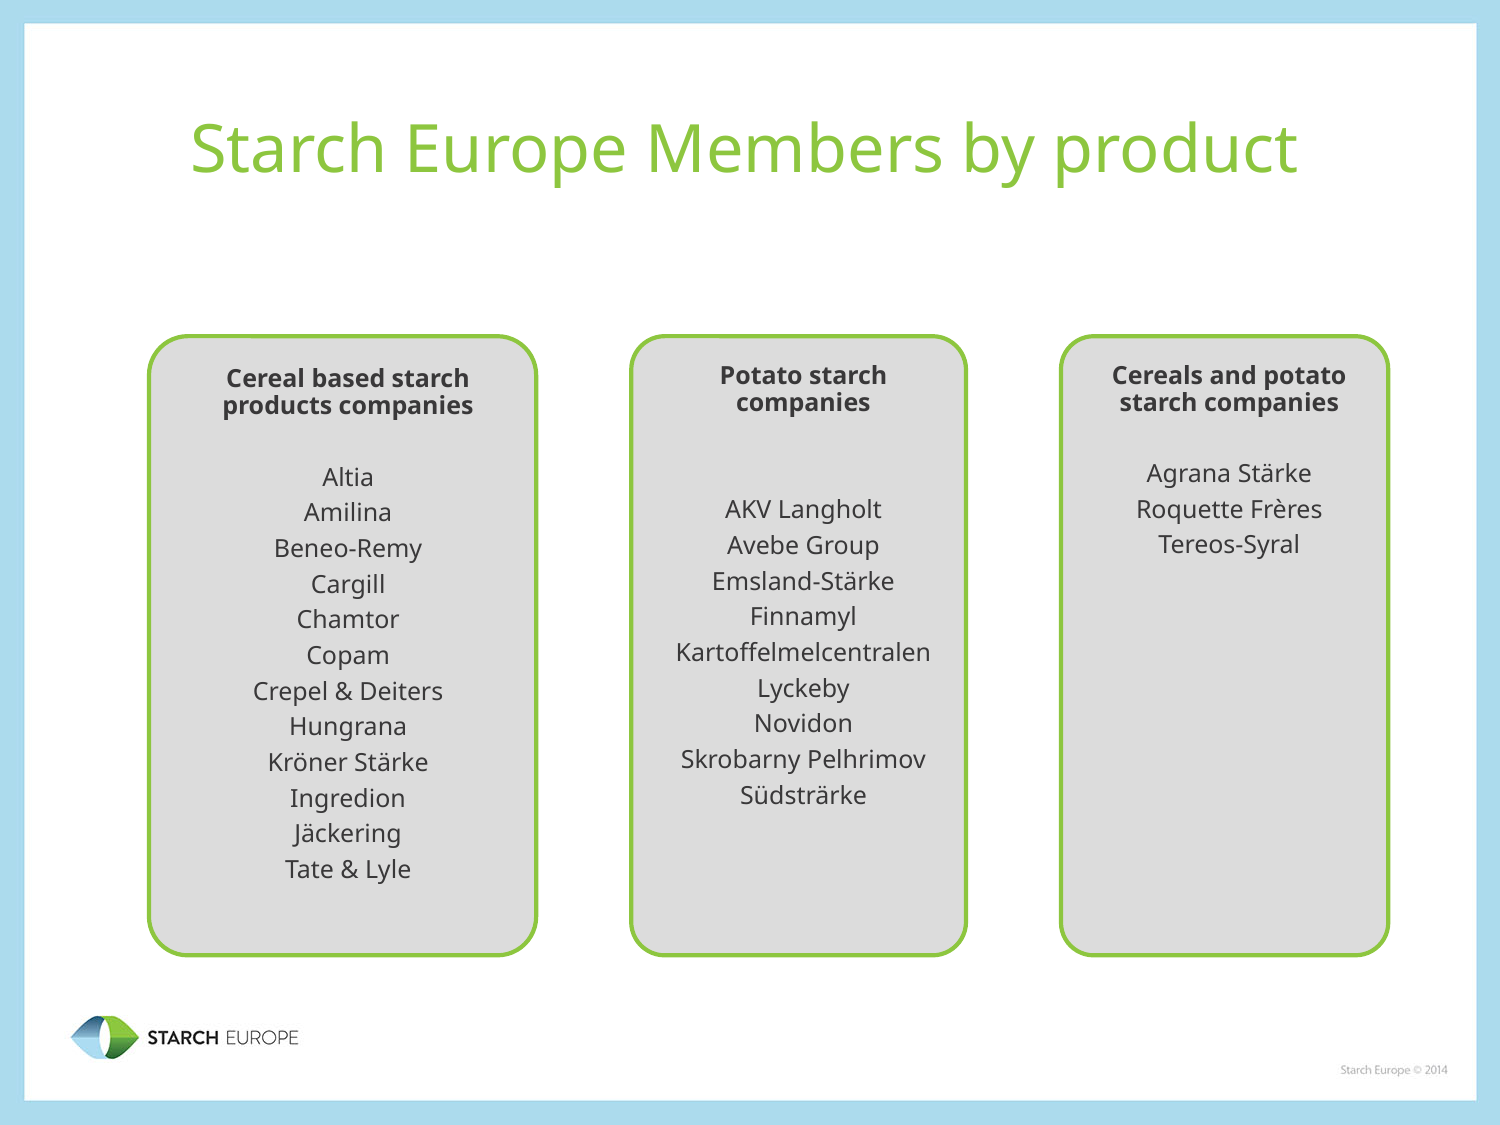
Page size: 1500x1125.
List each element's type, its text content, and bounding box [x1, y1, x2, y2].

picture [0, 0, 1500, 1125]
title Starch Europe Members by product [148, 52, 1342, 218]
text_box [148, 220, 1390, 1072]
